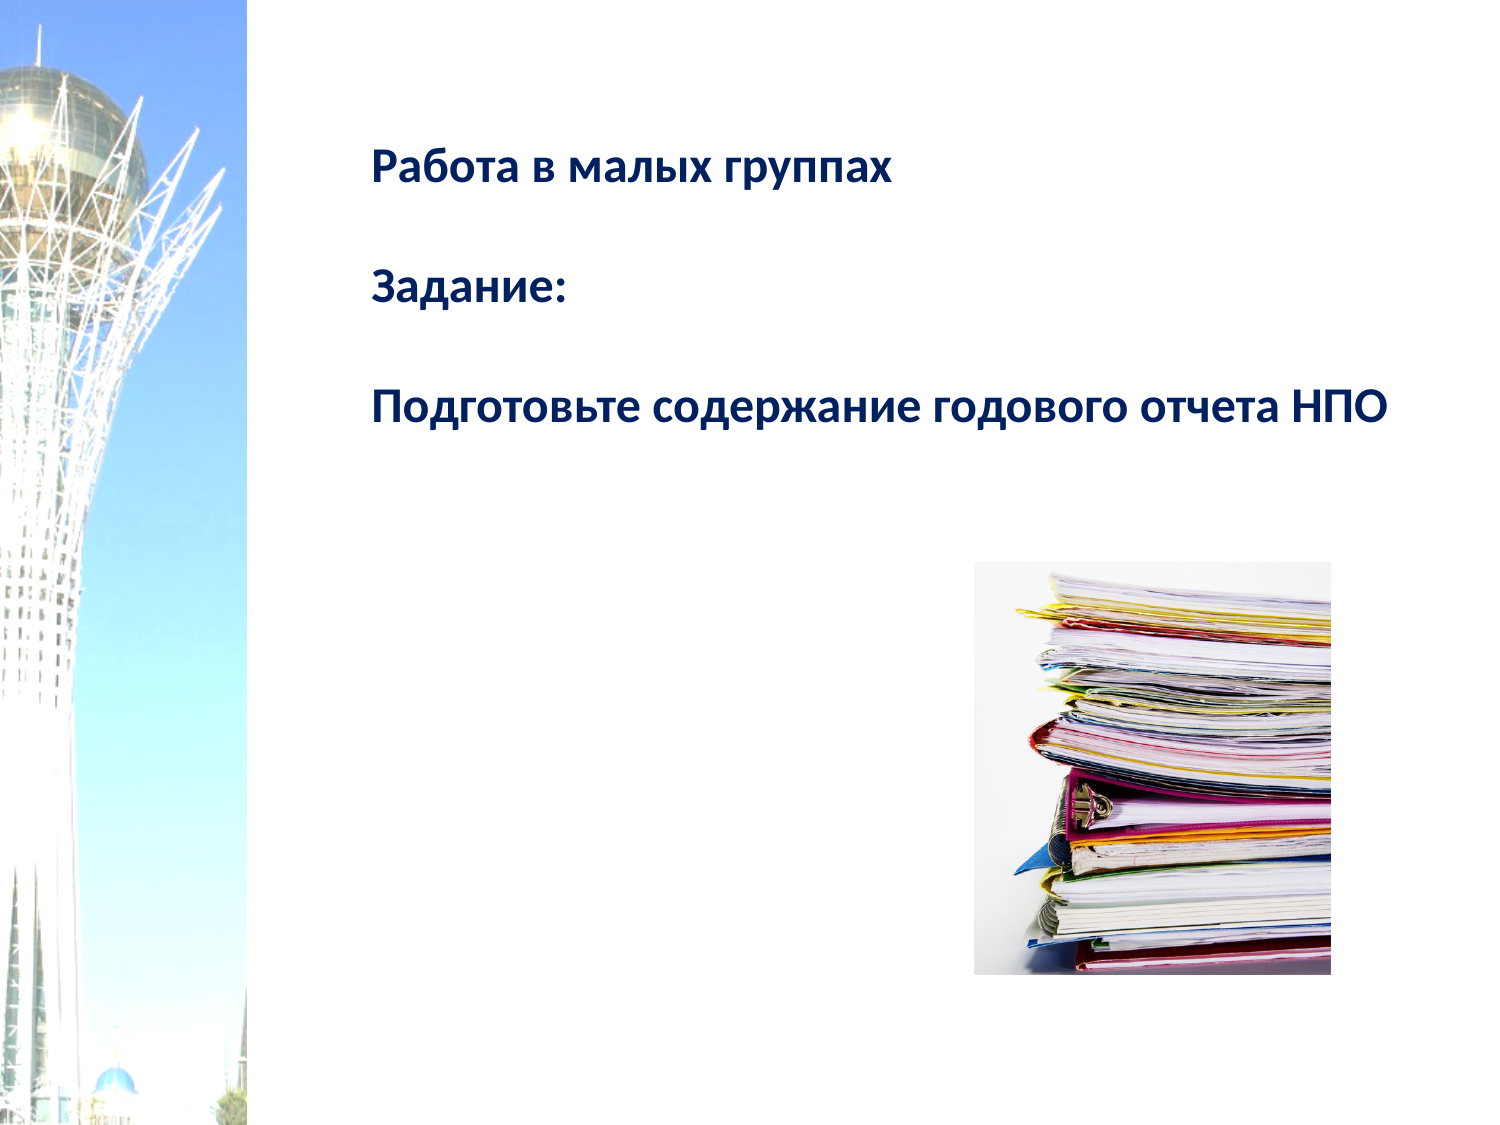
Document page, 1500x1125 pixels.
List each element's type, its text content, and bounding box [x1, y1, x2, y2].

picture [974, 562, 1331, 975]
picture [0, 0, 247, 1125]
text_box Работа в малых группах Задание: Подготовьте содержание годового отчета НПО [356, 125, 1447, 441]
